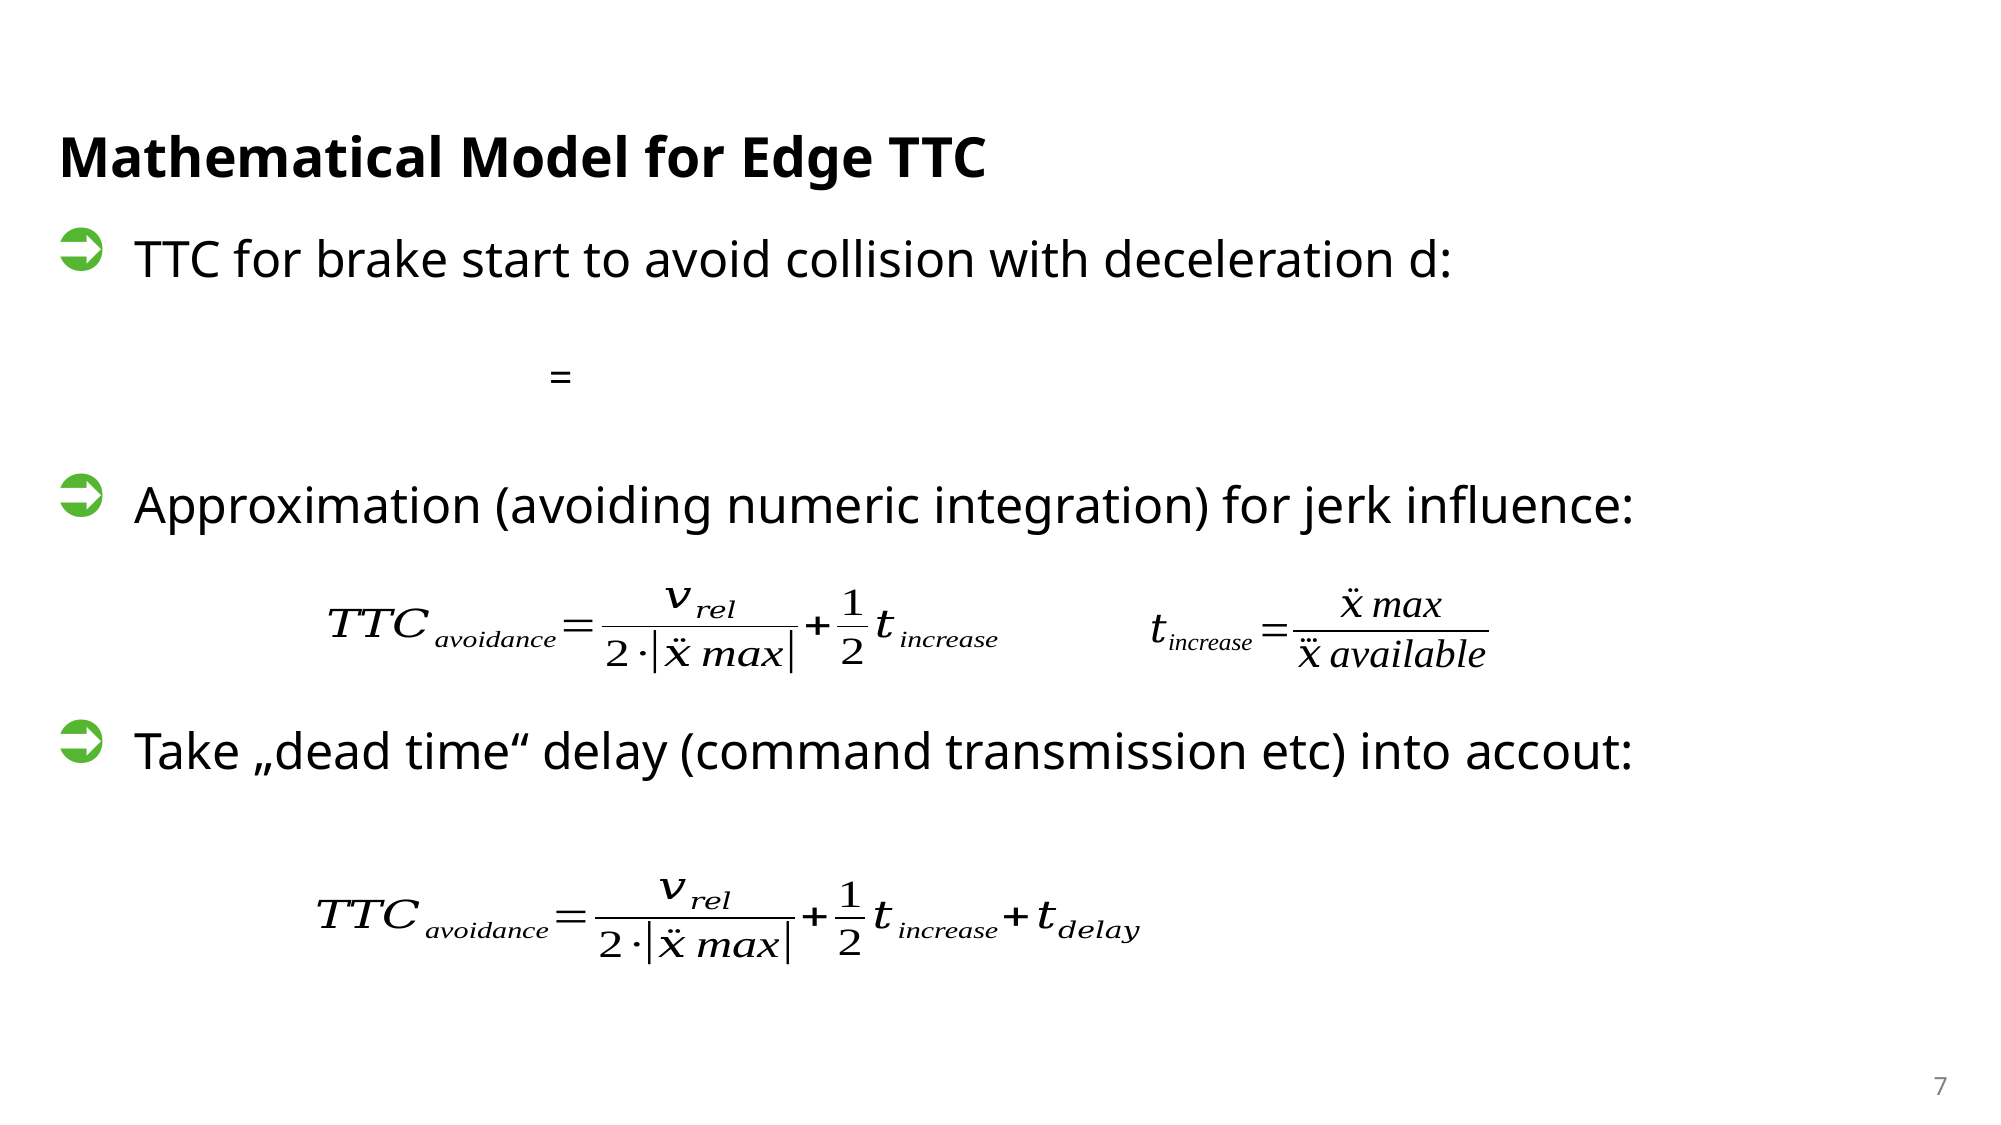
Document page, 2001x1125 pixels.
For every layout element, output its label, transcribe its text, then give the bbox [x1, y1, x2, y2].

title Mathematical Model for Edge TTC [58, 101, 1622, 208]
list TTC for brake start to avoid collision with deceleration d: Approximation (avoiding numeric integration) for jerk influence: Take „dead time“ delay (command transmission etc) into accout: [55, 208, 1901, 1012]
